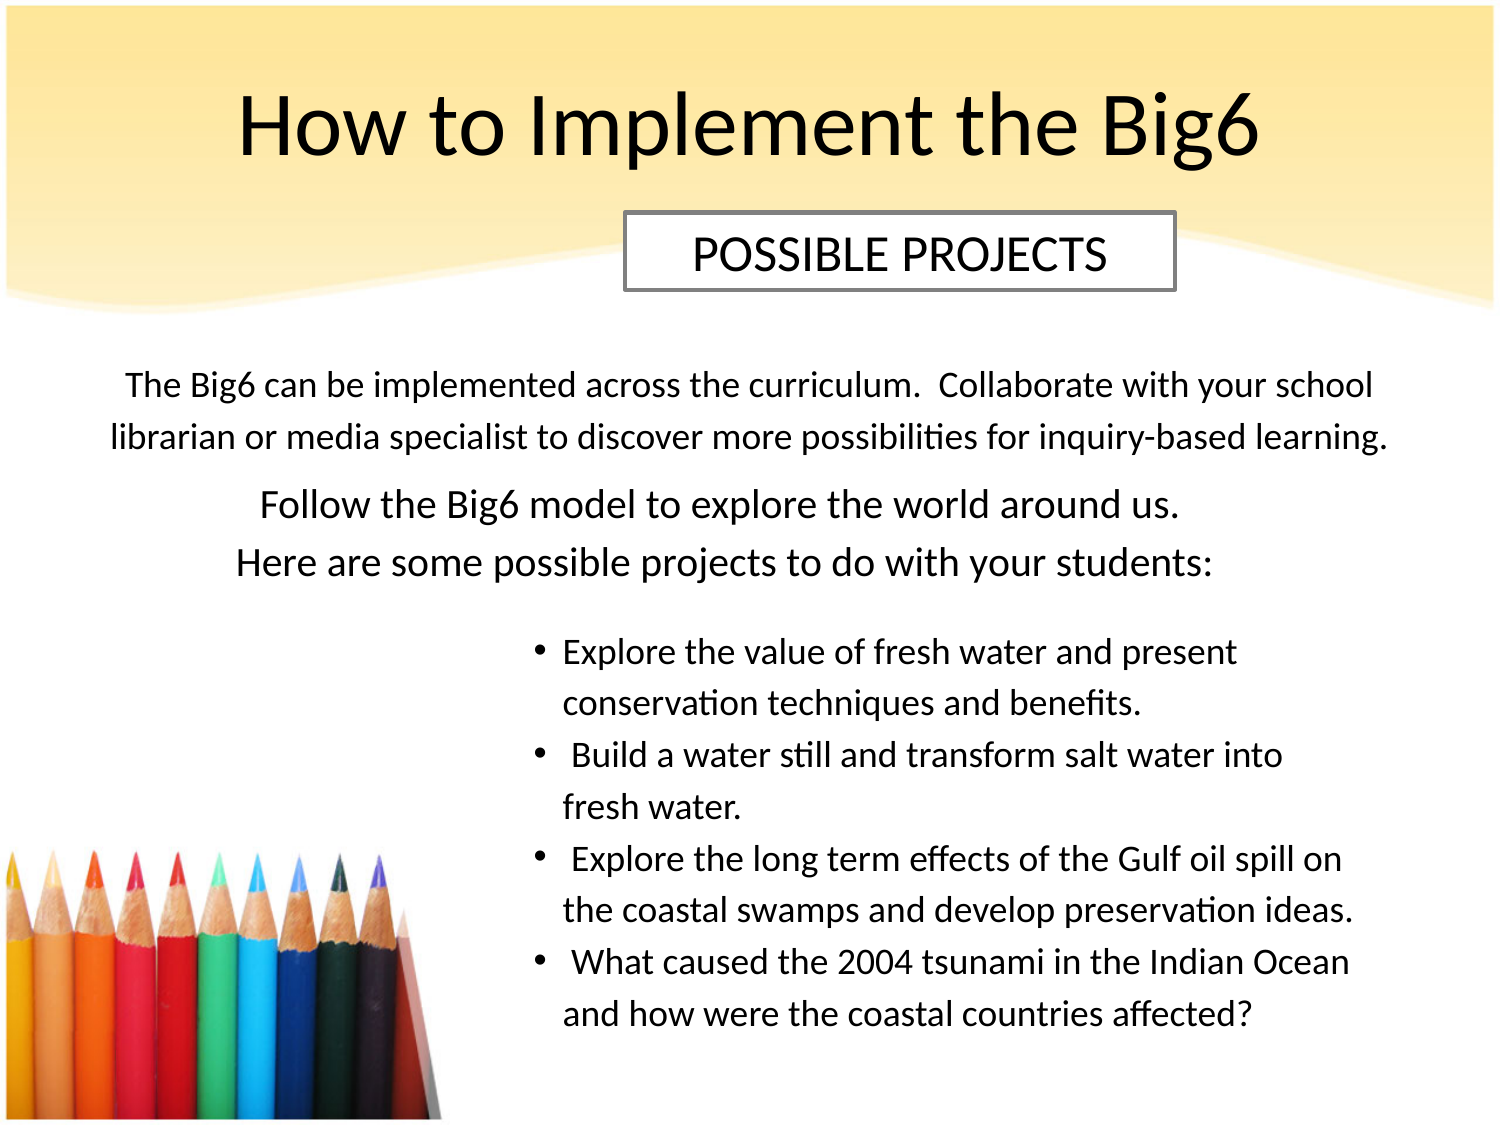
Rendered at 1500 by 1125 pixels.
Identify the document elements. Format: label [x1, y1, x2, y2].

text_box [0, 0, 1500, 1125]
